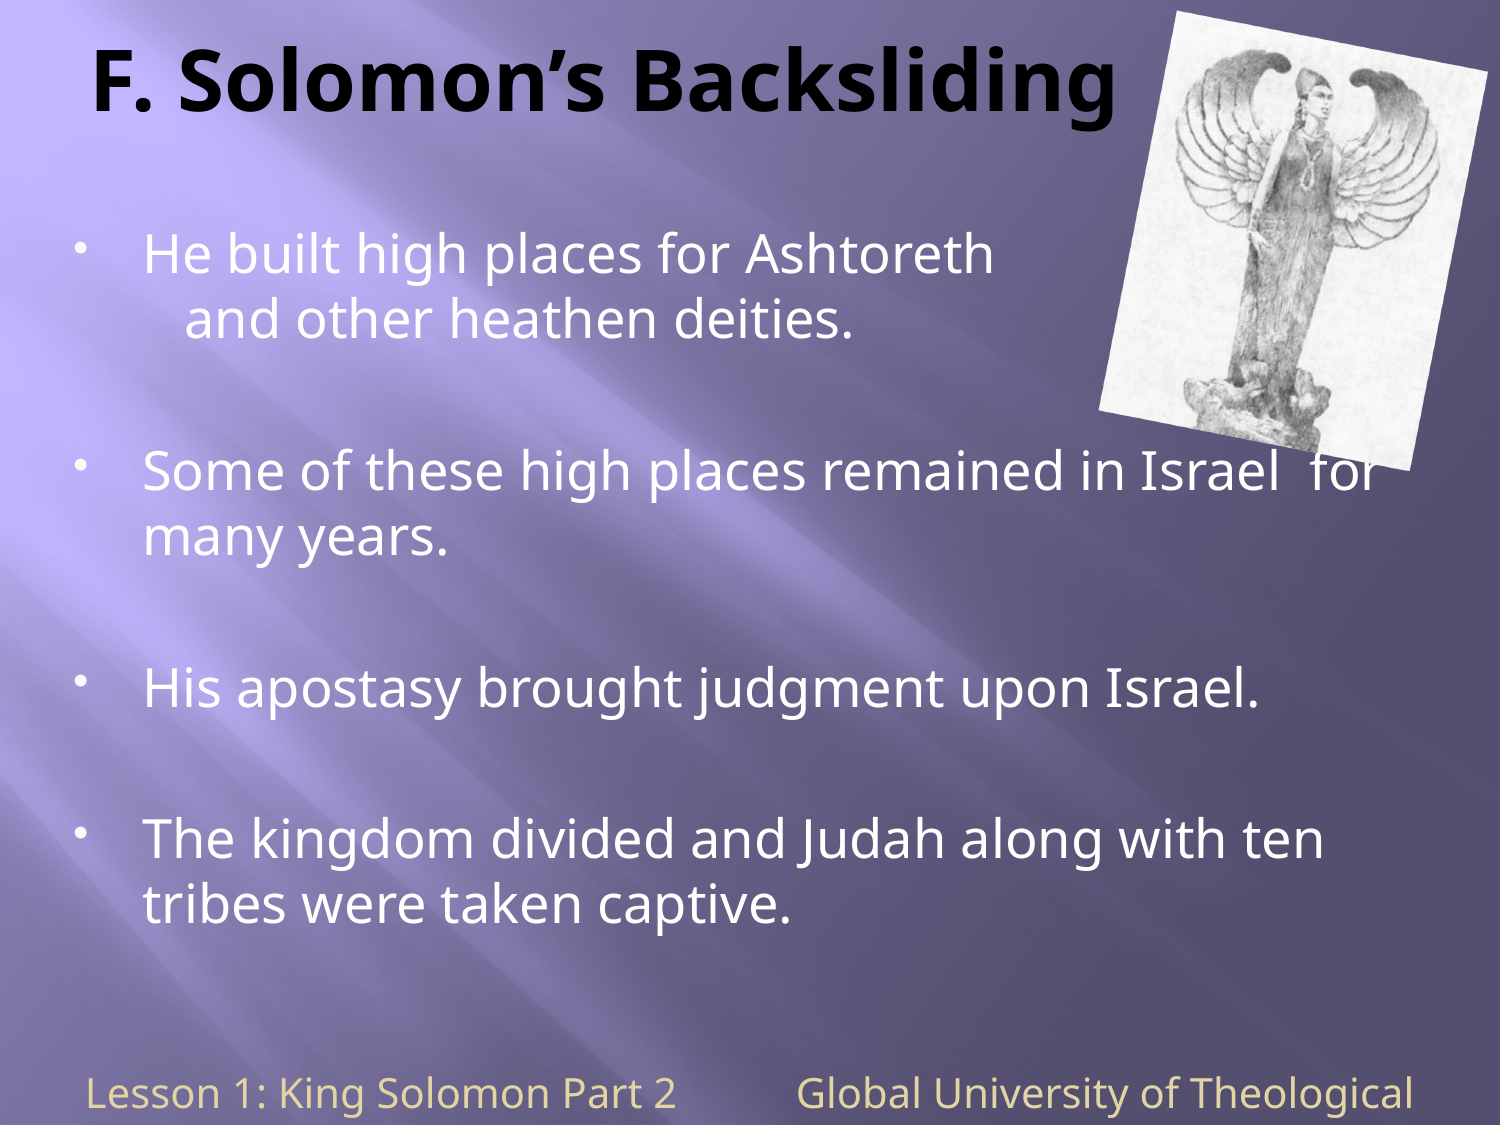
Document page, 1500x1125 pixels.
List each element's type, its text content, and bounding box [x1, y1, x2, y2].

picture [1099, 11, 1487, 470]
text_box Lesson 1: King Solomon Part 2 Global University of Theological Studies [0, 1059, 1500, 1125]
list He built high places for Ashtoreth and other heathen deities. Some of these high places remained in Israel for many years. His apostasy brought judgment upon Israel. The kingdom divided and Judah along with ten tribes were taken captive. [37, 212, 1425, 1050]
title F. Solomon’s Backsliding [75, 0, 1425, 155]
